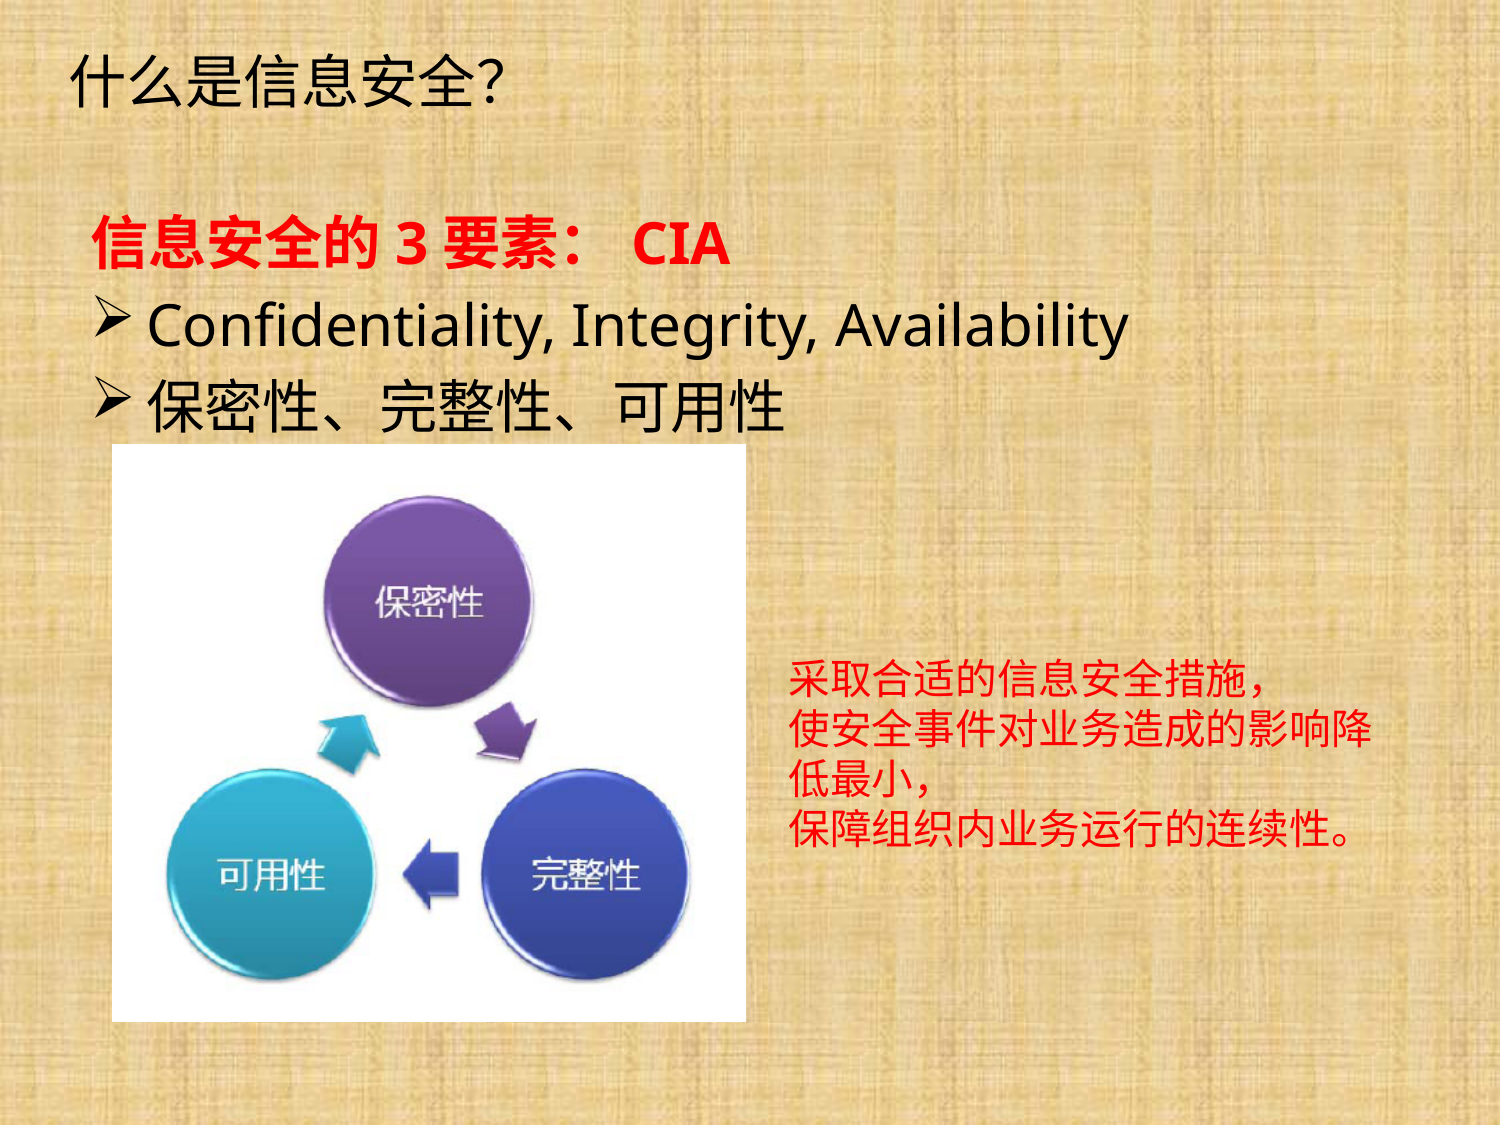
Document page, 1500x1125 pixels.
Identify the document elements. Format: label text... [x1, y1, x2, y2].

title 什么是信息安全？ [53, 27, 858, 134]
picture [0, 0, 1500, 1125]
text_box 采取合适的信息安全措施， 使安全事件对业务造成的影响降低最小， 保障组织内业务运行的连续性。 [773, 645, 1424, 860]
list 信息安全的3要素：CIA Confidentiality, Integrity, Availability 保密性、完整性、可用性 [74, 198, 1442, 1006]
